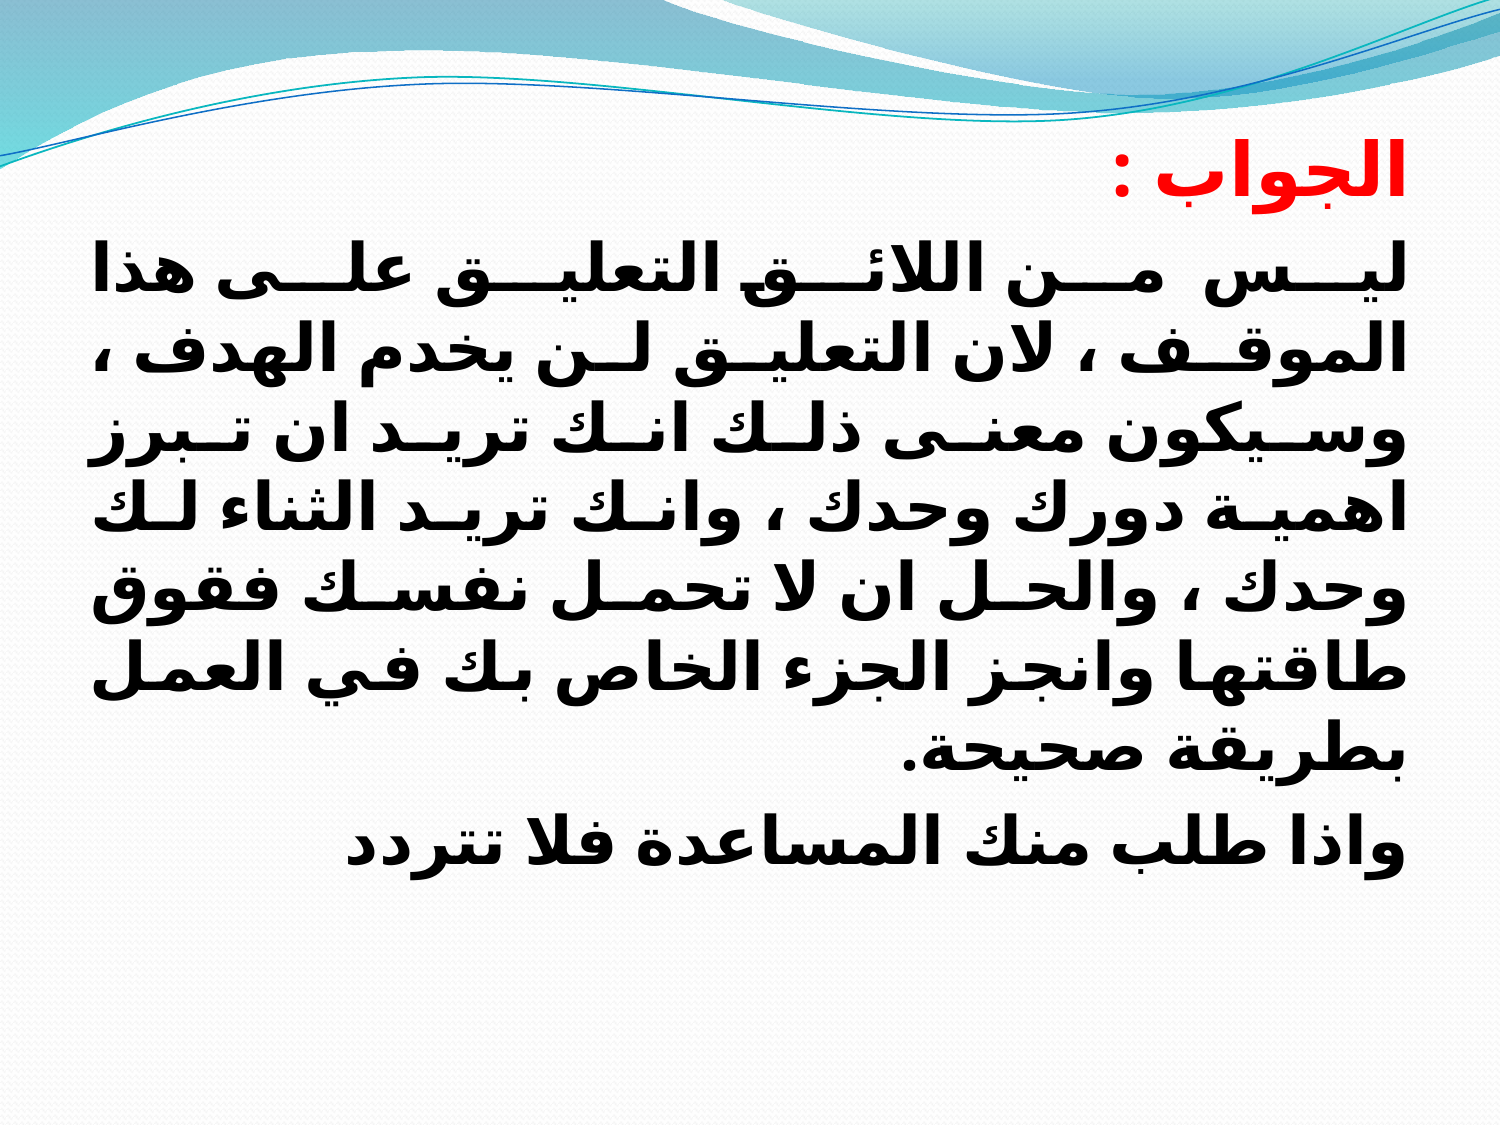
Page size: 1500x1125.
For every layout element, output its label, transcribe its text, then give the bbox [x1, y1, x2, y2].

list الجواب : ليس من اللائق التعليق على هذا الموقف ، لان التعليق لن يخدم الهدف ، وسيكون معنى ذلك انك تريد ان تبرز اهمية دورك وحدك ، وانك تريد الثناء لك وحدك ، والحل ان لا تحمل نفسك فقوق طاقتها وانجز الجزء الخاص بك في العمل بطريقة صحيحة. واذا طلب منك المساعدة فلا تتردد [75, 113, 1425, 1038]
